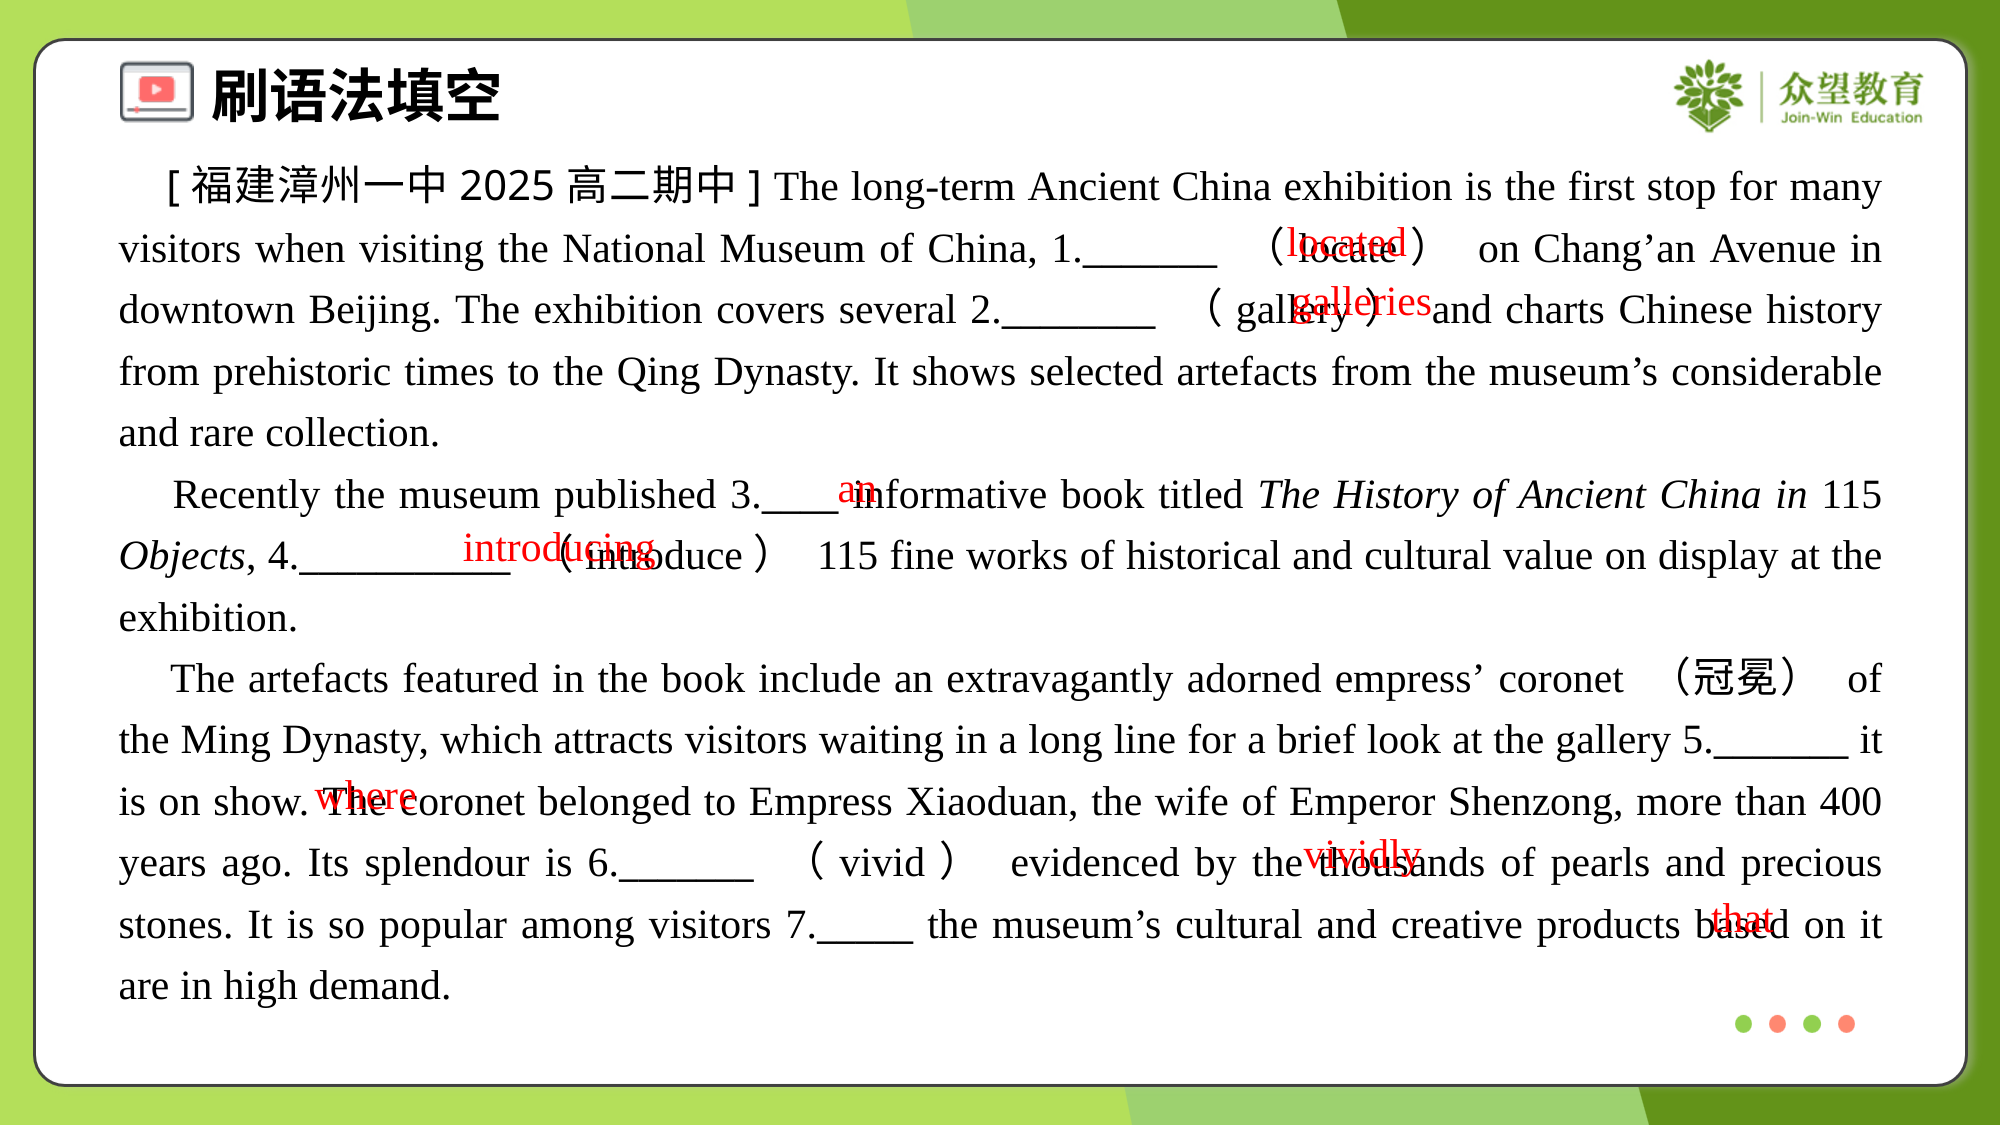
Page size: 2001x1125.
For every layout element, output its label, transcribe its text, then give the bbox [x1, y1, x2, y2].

text_box that [1706, 879, 1779, 937]
text_box where [310, 756, 422, 814]
text_box vividly [1299, 815, 1427, 873]
picture [0, 0, 2000, 1125]
text_box galleries [1286, 262, 1437, 320]
text_box an [833, 448, 882, 506]
text_box located [1282, 202, 1412, 260]
text_box introducing [458, 508, 660, 566]
text_box [福建漳州一中2025高二期中] The long-term Ancient China exhibition is the first stop for many visitors when visiting the National Museum of China, 1._______ （locate） on Chang’an Avenue in downtown Beijing. The exhibition covers several 2.________ （gallery） and charts Chinese history from prehistoric times to the Qing Dynasty. It shows selected artefacts from the museum’s considerable and rare collection. Recently the museum published 3.____ informative book titled The History of Ancient China in 115 Objects, 4.___________ （introduce） 115 fine works of historical and cultural value on display at the exhibition. The artefacts featured in the book include an extravagantly adorned empress’ coronet （冠冕） of the Ming Dynasty, which attracts visitors waiting in a long line for a brief look at the gallery 5._______ it is on show. The coronet belonged to Empress Xiaoduan, the wife of Emperor Shenzong, more than 400 years ago. Its splendour is 6._______ （vivid） evidenced by the thousands of pearls and precious stones. It is so popular among visitors 7._____ the museum’s cultural and creative products based on it are in high demand. [118, 147, 1883, 1009]
